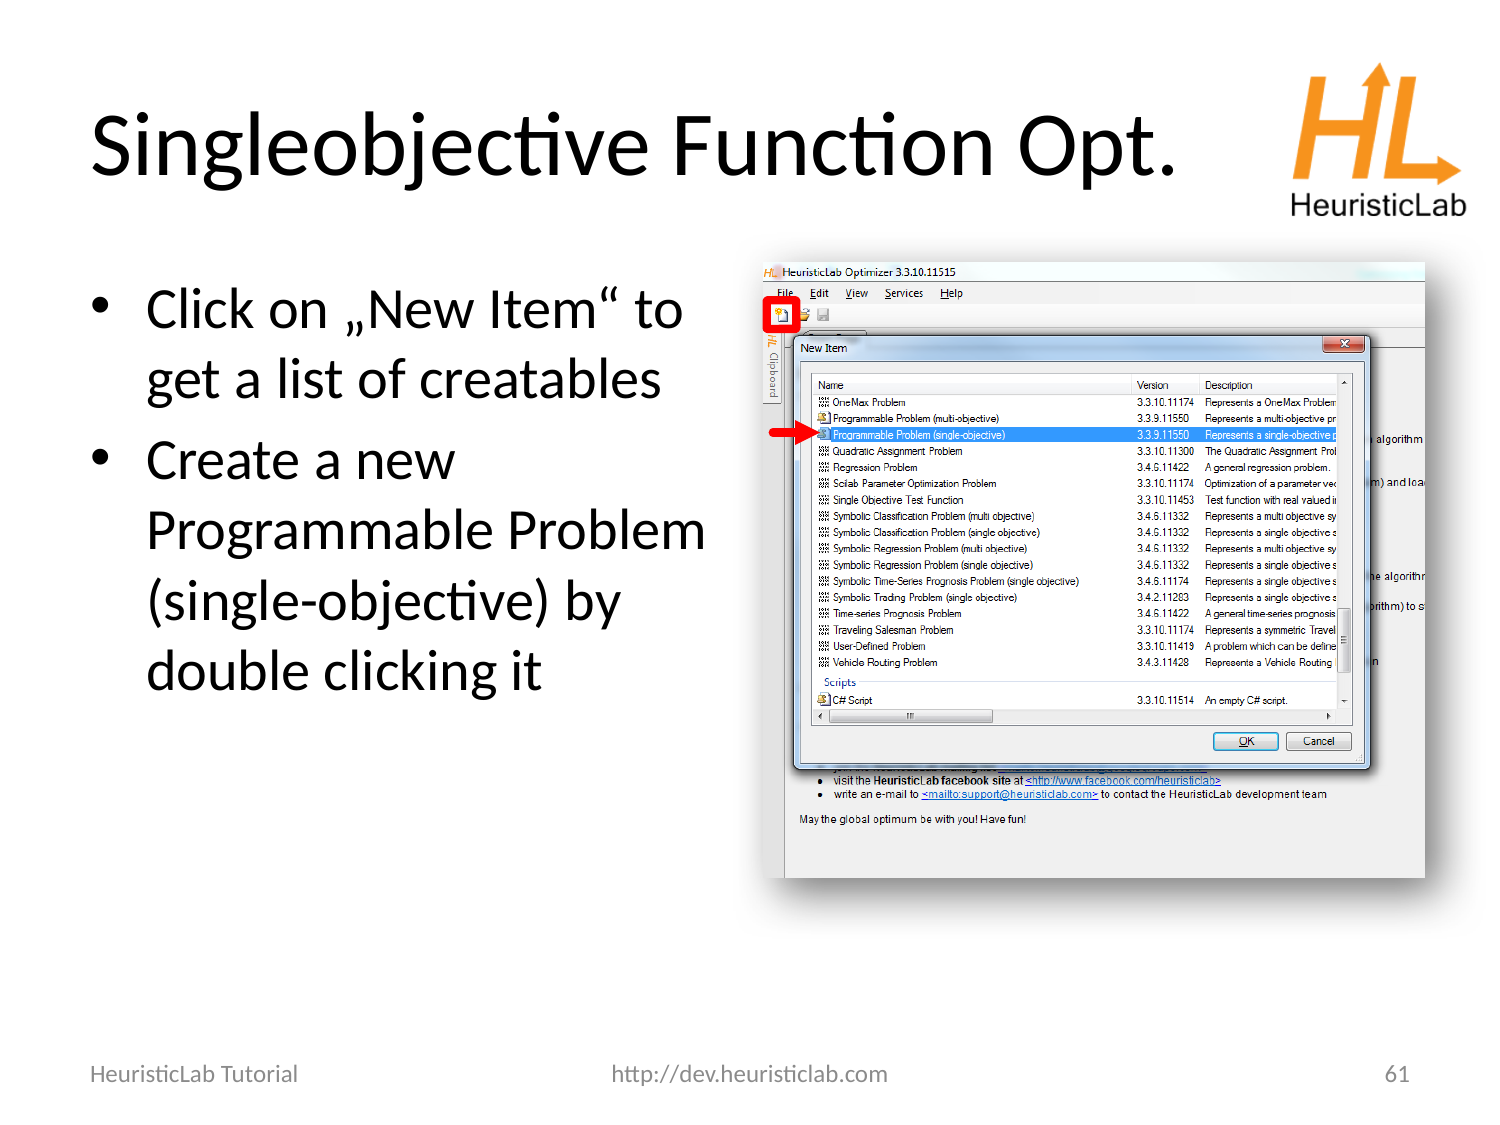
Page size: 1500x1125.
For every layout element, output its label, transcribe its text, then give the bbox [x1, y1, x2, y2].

list Click on „New Item“ to get a list of creatables Create a new Programmable Problem (single-objective) by double clicking it [75, 262, 738, 1005]
picture [1281, 27, 1474, 244]
slide_number 61 [1074, 1042, 1425, 1103]
picture [763, 262, 1426, 879]
title Singleobjective Function Opt. [75, 45, 1282, 233]
footer http://dev.heuristiclab.com [512, 1042, 988, 1103]
slide_number HeuristicLab Tutorial [75, 1042, 425, 1103]
